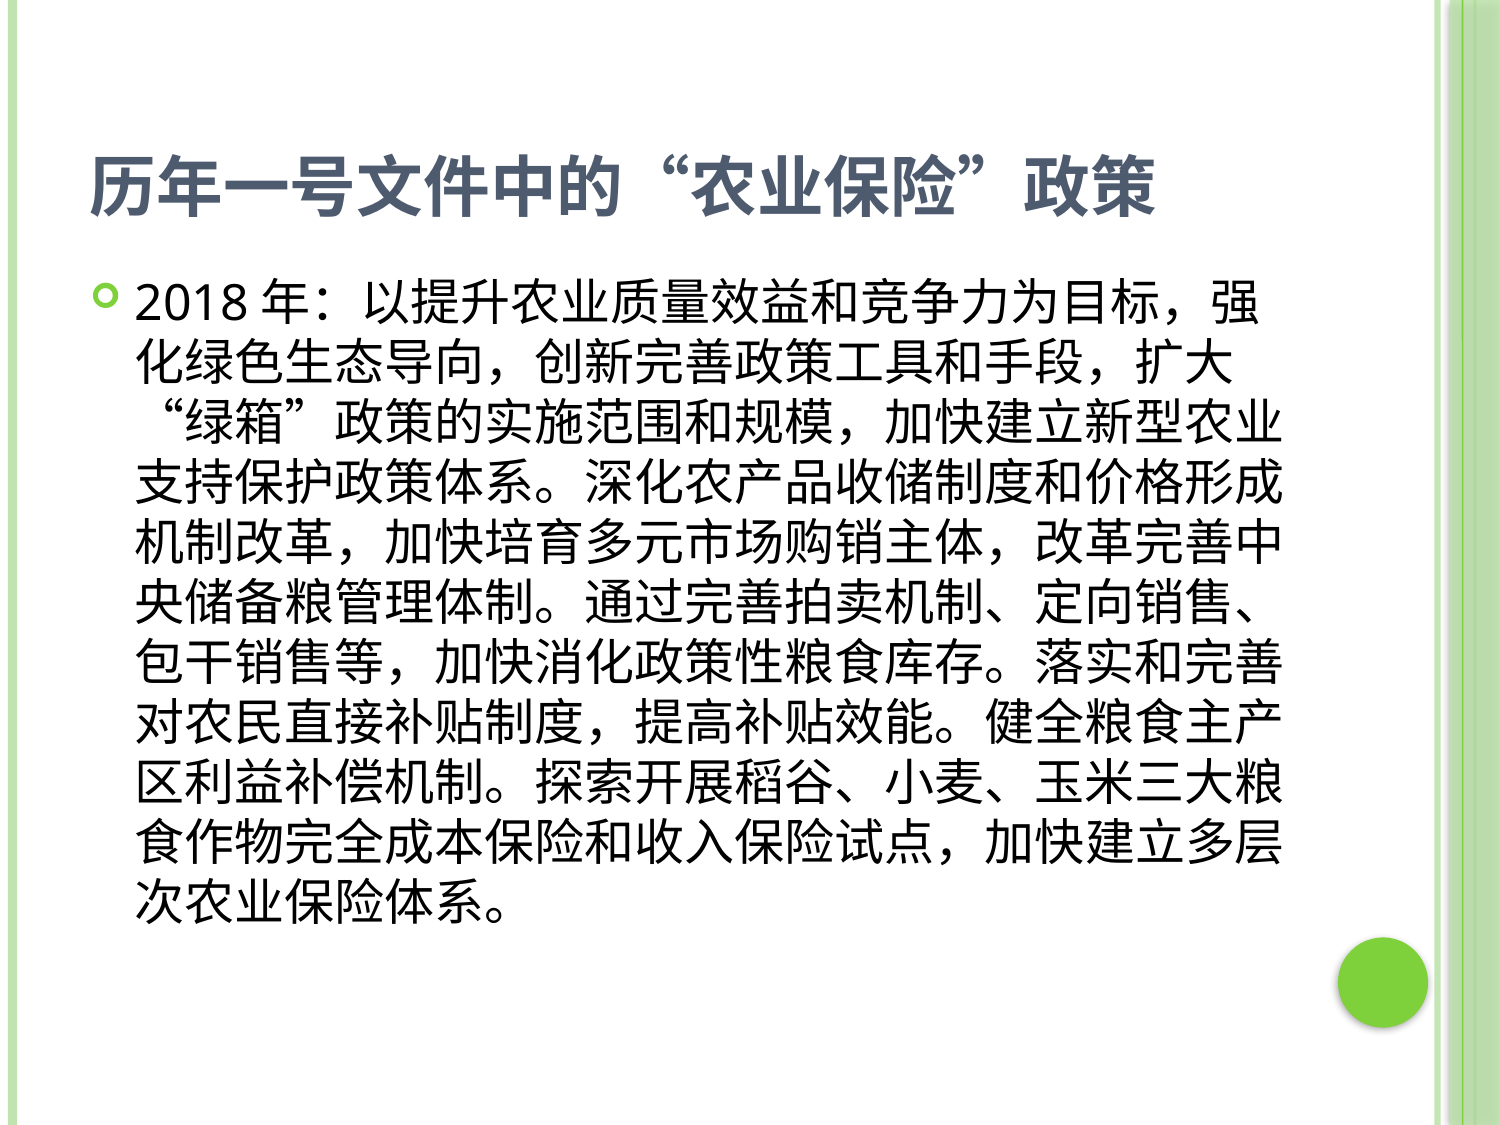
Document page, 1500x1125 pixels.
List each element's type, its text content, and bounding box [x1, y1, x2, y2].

list 2018年：以提升农业质量效益和竞争力为目标，强化绿色生态导向，创新完善政策工具和手段，扩大“绿箱”政策的实施范围和规模，加快建立新型农业支持保护政策体系。深化农产品收储制度和价格形成机制改革，加快培育多元市场购销主体，改革完善中央储备粮管理体制。通过完善拍卖机制、定向销售、包干销售等，加快消化政策性粮食库存。落实和完善对农民直接补贴制度，提高补贴效能。健全粮食主产区利益补偿机制。探索开展稻谷、小麦、玉米三大粮食作物完全成本保险和收入保险试点，加快建立多层次农业保险体系。 [74, 262, 1301, 1063]
title 历年一号文件中的“农业保险”政策 [75, 45, 1300, 233]
